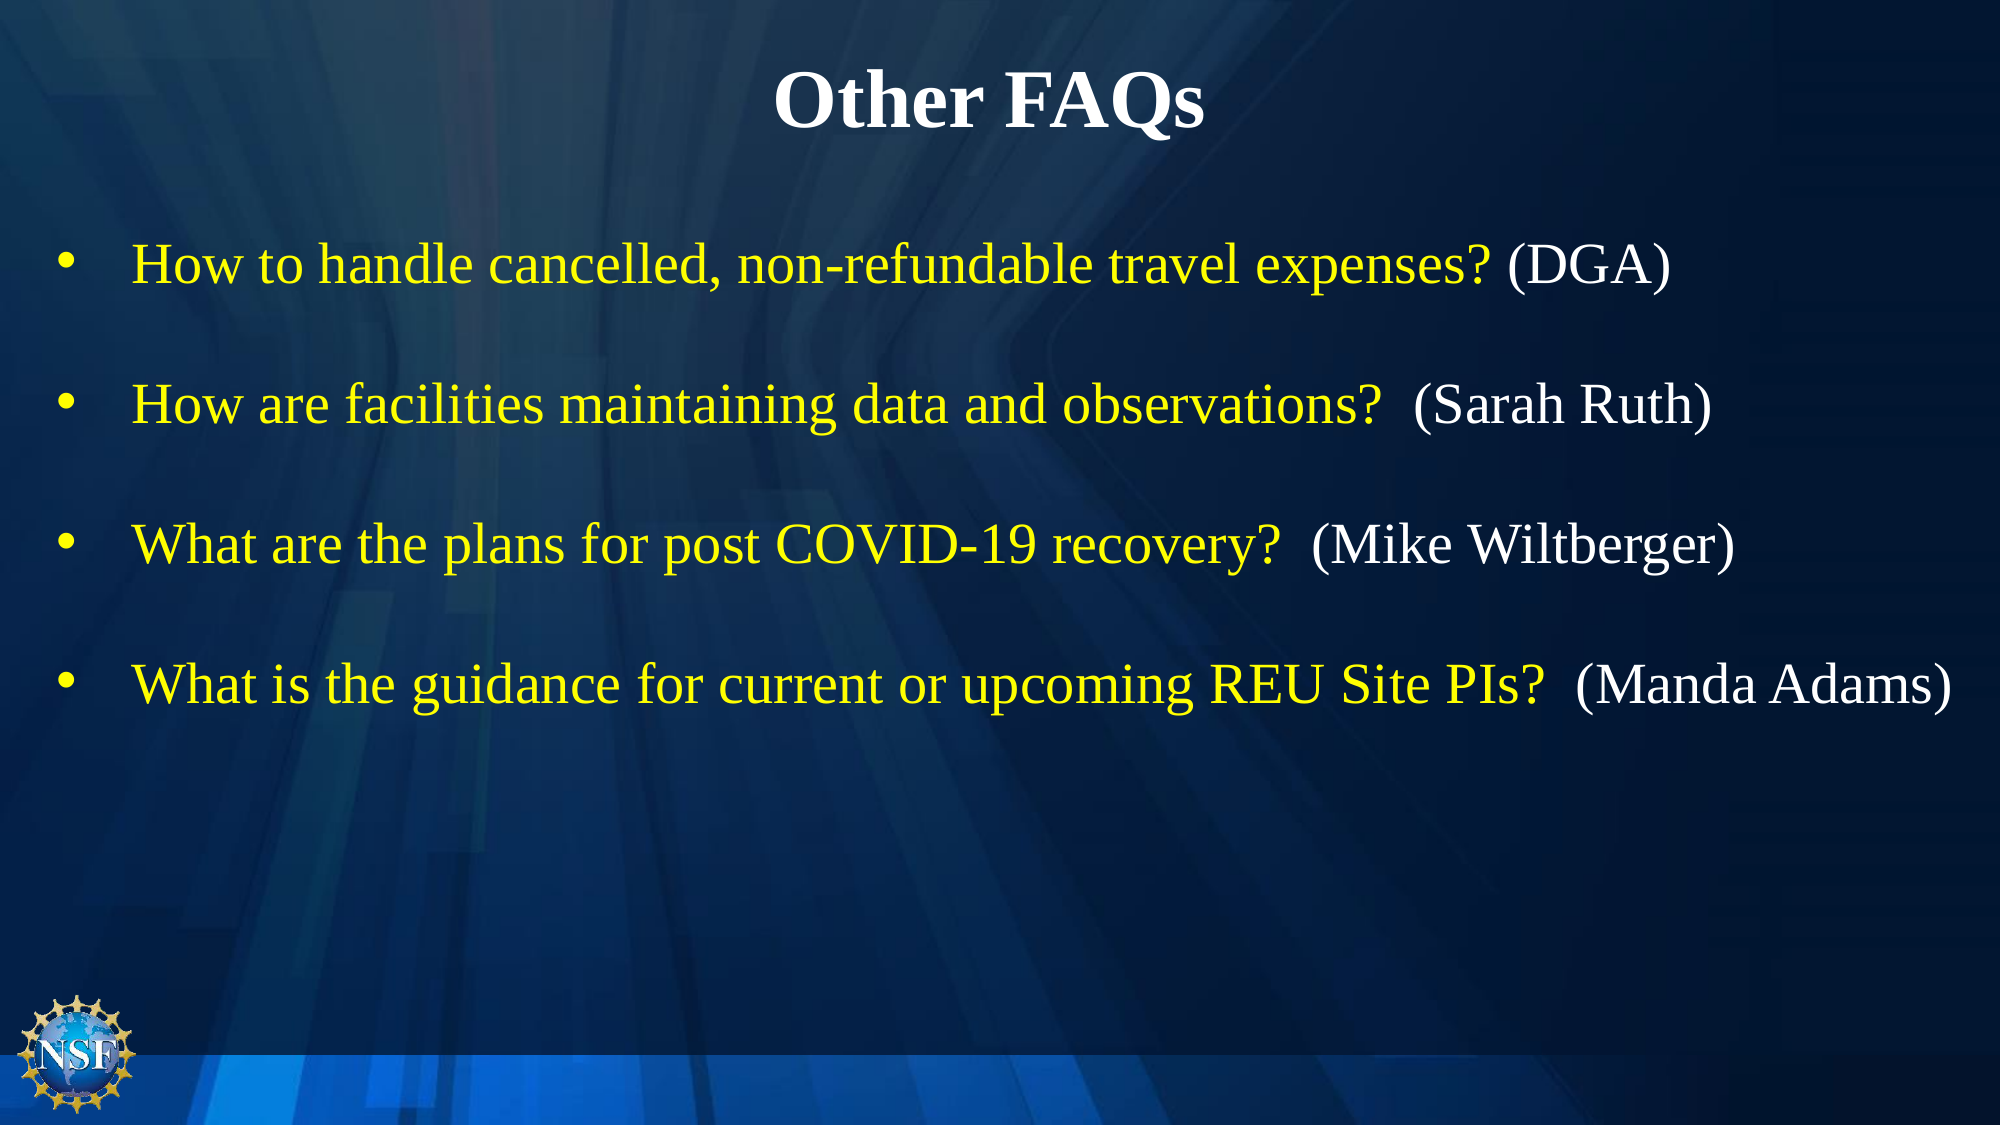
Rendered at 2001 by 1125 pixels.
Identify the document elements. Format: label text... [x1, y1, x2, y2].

list How to handle cancelled, non-refundable travel expenses? (DGA) How are facilities maintaining data and observations? (Sarah Ruth) What are the plans for post COVID-19 recovery? (Mike Wiltberger) What is the guidance for current or upcoming REU Site PIs? (Manda Adams) [56, 224, 2000, 1125]
title Other FAQs [190, 44, 1790, 146]
picture [0, 0, 2000, 1125]
